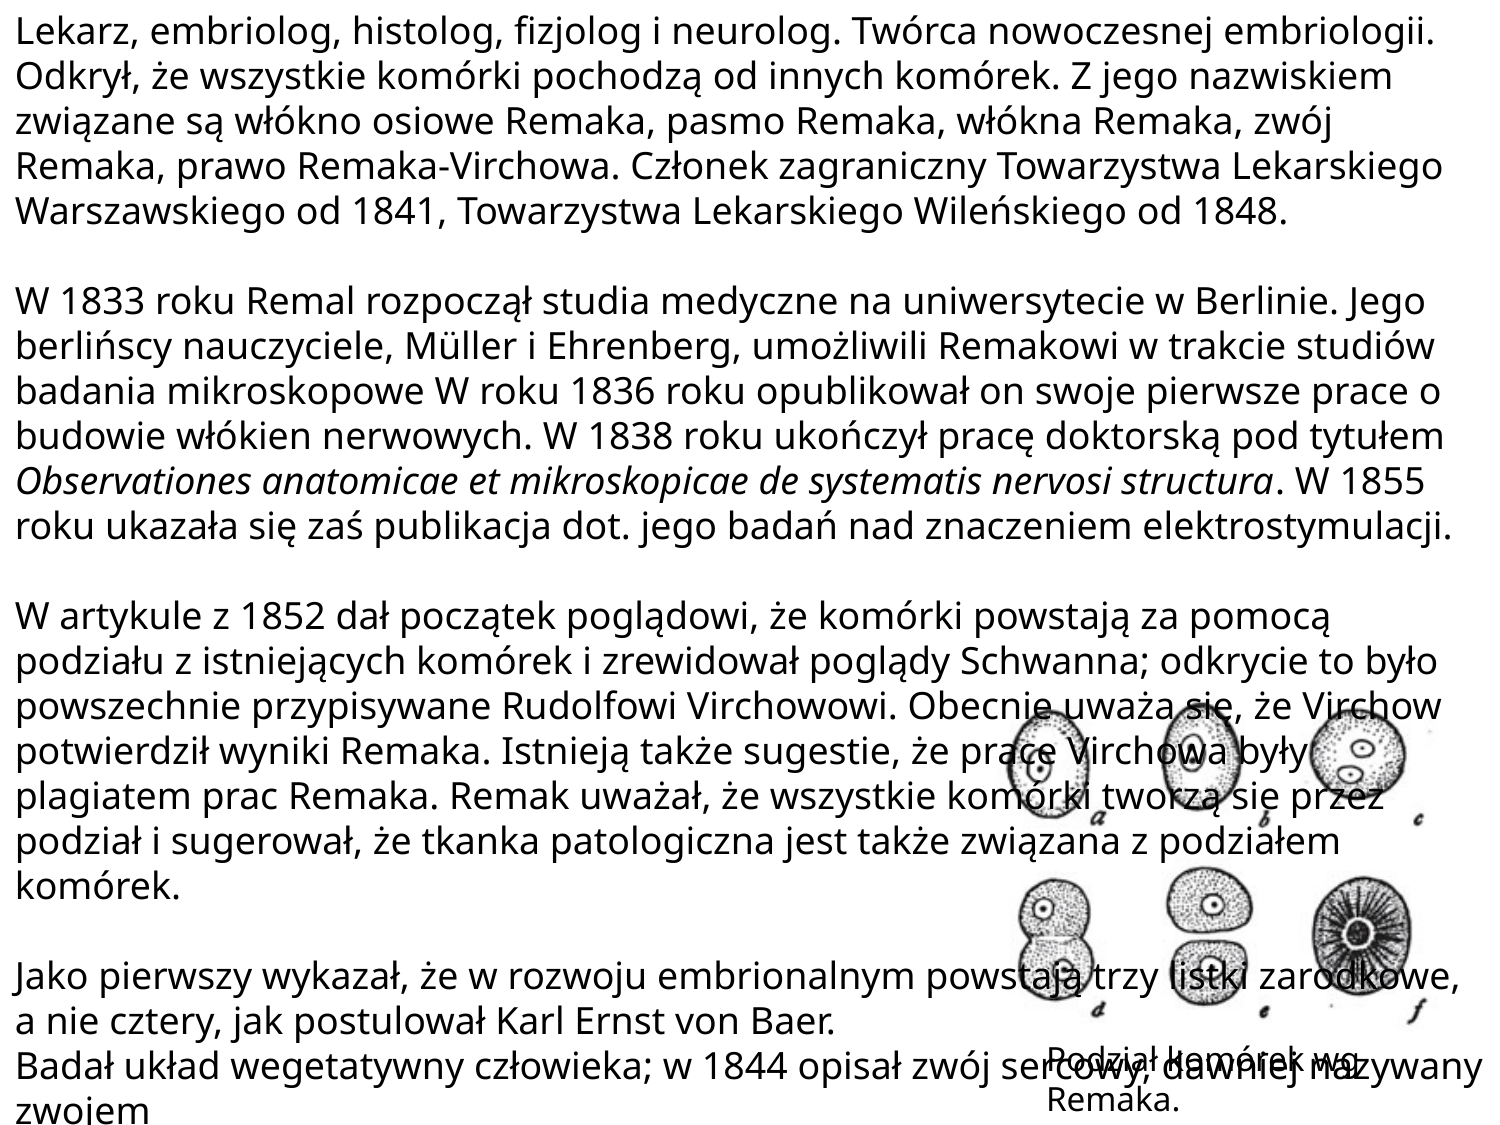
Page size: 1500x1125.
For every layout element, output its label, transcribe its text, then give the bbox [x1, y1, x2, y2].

text_box Podział komórek wg Remaka. [1031, 1041, 1430, 1125]
picture [995, 691, 1446, 1032]
text_box Lekarz, embriolog, histolog, fizjolog i neurolog. Twórca nowoczesnej embriologii. Odkrył, że wszystkie komórki pochodzą od innych komórek. Z jego nazwiskiem związane są włókno osiowe Remaka, pasmo Remaka, włókna Remaka, zwój Remaka, prawo Remaka-Virchowa. Członek zagraniczny Towarzystwa Lekarskiego Warszawskiego od 1841, Towarzystwa Lekarskiego Wileńskiego od 1848. W 1833 roku Remal rozpoczął studia medyczne na uniwersytecie w Berlinie. Jego berlińscy nauczyciele, Müller i Ehrenberg, umożliwili Remakowi w trakcie studiów badania mikroskopowe W roku 1836 roku opublikował on swoje pierwsze prace o budowie włókien nerwowych. W 1838 roku ukończył pracę doktorską pod tytułem Observationes anatomicae et mikroskopicae de systematis nervosi structura. W 1855 roku ukazała się zaś publikacja dot. jego badań nad znaczeniem elektrostymulacji. W artykule z 1852 dał początek poglądowi, że komórki powstają za pomocą podziału z istniejących komórek i zrewidował poglądy Schwanna; odkrycie to było powszechnie przypisywane Rudolfowi Virchowowi. Obecnie uważa się, że Virchow potwierdził wyniki Remaka. Istnieją także sugestie, że prace Virchowa były plagiatem prac Remaka. Remak uważał, że wszystkie komórki tworzą sie przez podział i sugerował, że tkanka patologiczna jest także związana z podziałem komórek. Jako pierwszy wykazał, że w rozwoju embrionalnym powstają trzy listki zarodkowe, a nie cztery, jak postulował Karl Ernst von Baer. Badał układ wegetatywny człowieka; w 1844 opisał zwój sercowy, dawniej nazywany zwojem Remaka. W 1838 opisał niezmielinizowane włókna nerwowe. Remak dowiódł, że aksony motoneuronów rdzenia kręgowego przechodzą bezpośrednio do przedniego korzenia i do nerwu odwodowego. W 1848 Remak odkrył, że w sercu żaby znajdują się grupy nerwów. [0, 0, 1500, 1125]
